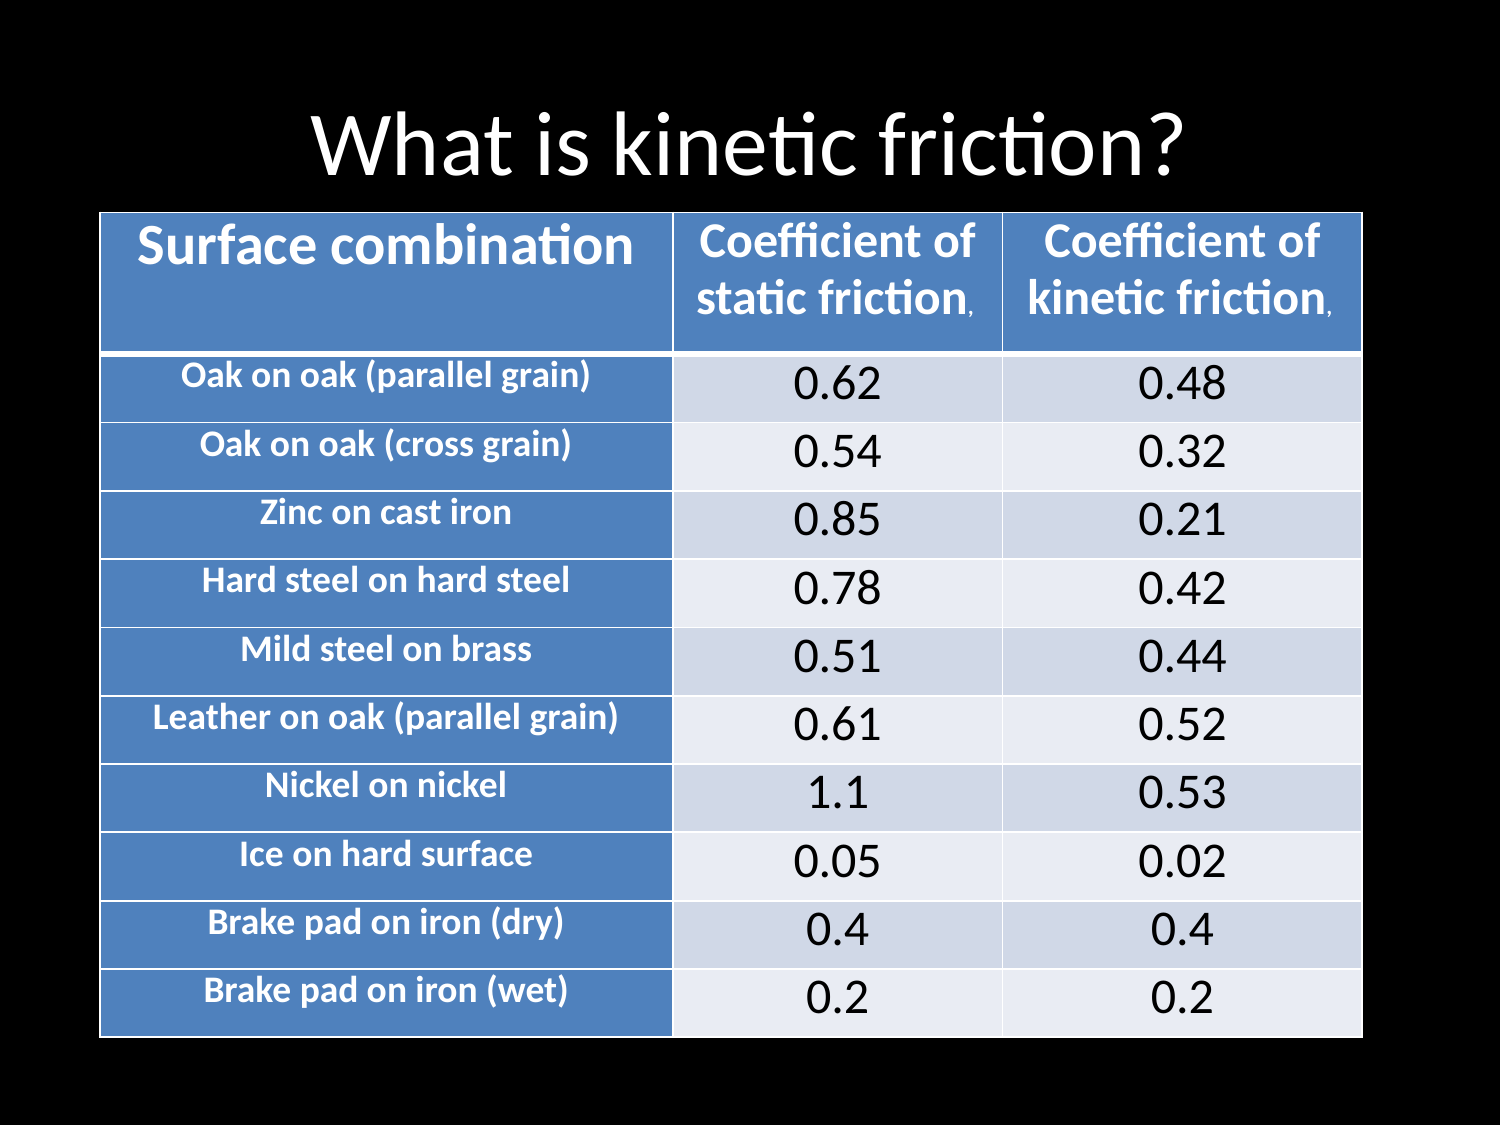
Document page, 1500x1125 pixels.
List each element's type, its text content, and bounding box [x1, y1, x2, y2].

table_header Surface combination [101, 213, 672, 351]
table_cell Leather on oak (parallel grain) [101, 697, 672, 763]
title What is kinetic friction? [75, 45, 1425, 233]
table_cell 0.62 [674, 357, 1002, 422]
table_header Coefficient of static friction, [674, 213, 1002, 351]
table_cell Zinc on cast iron [101, 492, 672, 558]
table_cell 0.78 [674, 560, 1002, 627]
table_cell Oak on oak (parallel grain) [101, 357, 672, 422]
table_cell 0.44 [1003, 628, 1361, 695]
table_cell 0.48 [1003, 357, 1361, 422]
table_cell 0.53 [1003, 765, 1361, 831]
table_cell Oak on oak (cross grain) [101, 423, 672, 490]
table_cell Brake pad on iron (wet) [101, 970, 672, 1036]
table_cell Brake pad on iron (dry) [101, 902, 672, 968]
table_cell Hard steel on hard steel [101, 560, 672, 627]
table_cell 0.21 [1003, 492, 1361, 558]
table_cell Nickel on nickel [101, 765, 672, 831]
table_cell 0.2 [674, 970, 1002, 1036]
table_cell 0.4 [1003, 902, 1361, 968]
table_cell Ice on hard surface [101, 833, 672, 900]
table_cell 0.02 [1003, 833, 1361, 900]
table_cell 0.85 [674, 492, 1002, 558]
table_cell 0.4 [674, 902, 1002, 968]
table_cell 1.1 [674, 765, 1002, 831]
table_cell Mild steel on brass [101, 628, 672, 695]
table_cell 0.42 [1003, 560, 1361, 627]
table_cell 0.52 [1003, 697, 1361, 763]
table_cell 0.51 [674, 628, 1002, 695]
table_header Coefficient of kinetic friction, [1003, 213, 1361, 351]
table_cell 0.2 [1003, 970, 1361, 1036]
table_cell 0.32 [1003, 423, 1361, 490]
table_cell 0.54 [674, 423, 1002, 490]
table_cell 0.61 [674, 697, 1002, 763]
table_cell 0.05 [674, 833, 1002, 900]
